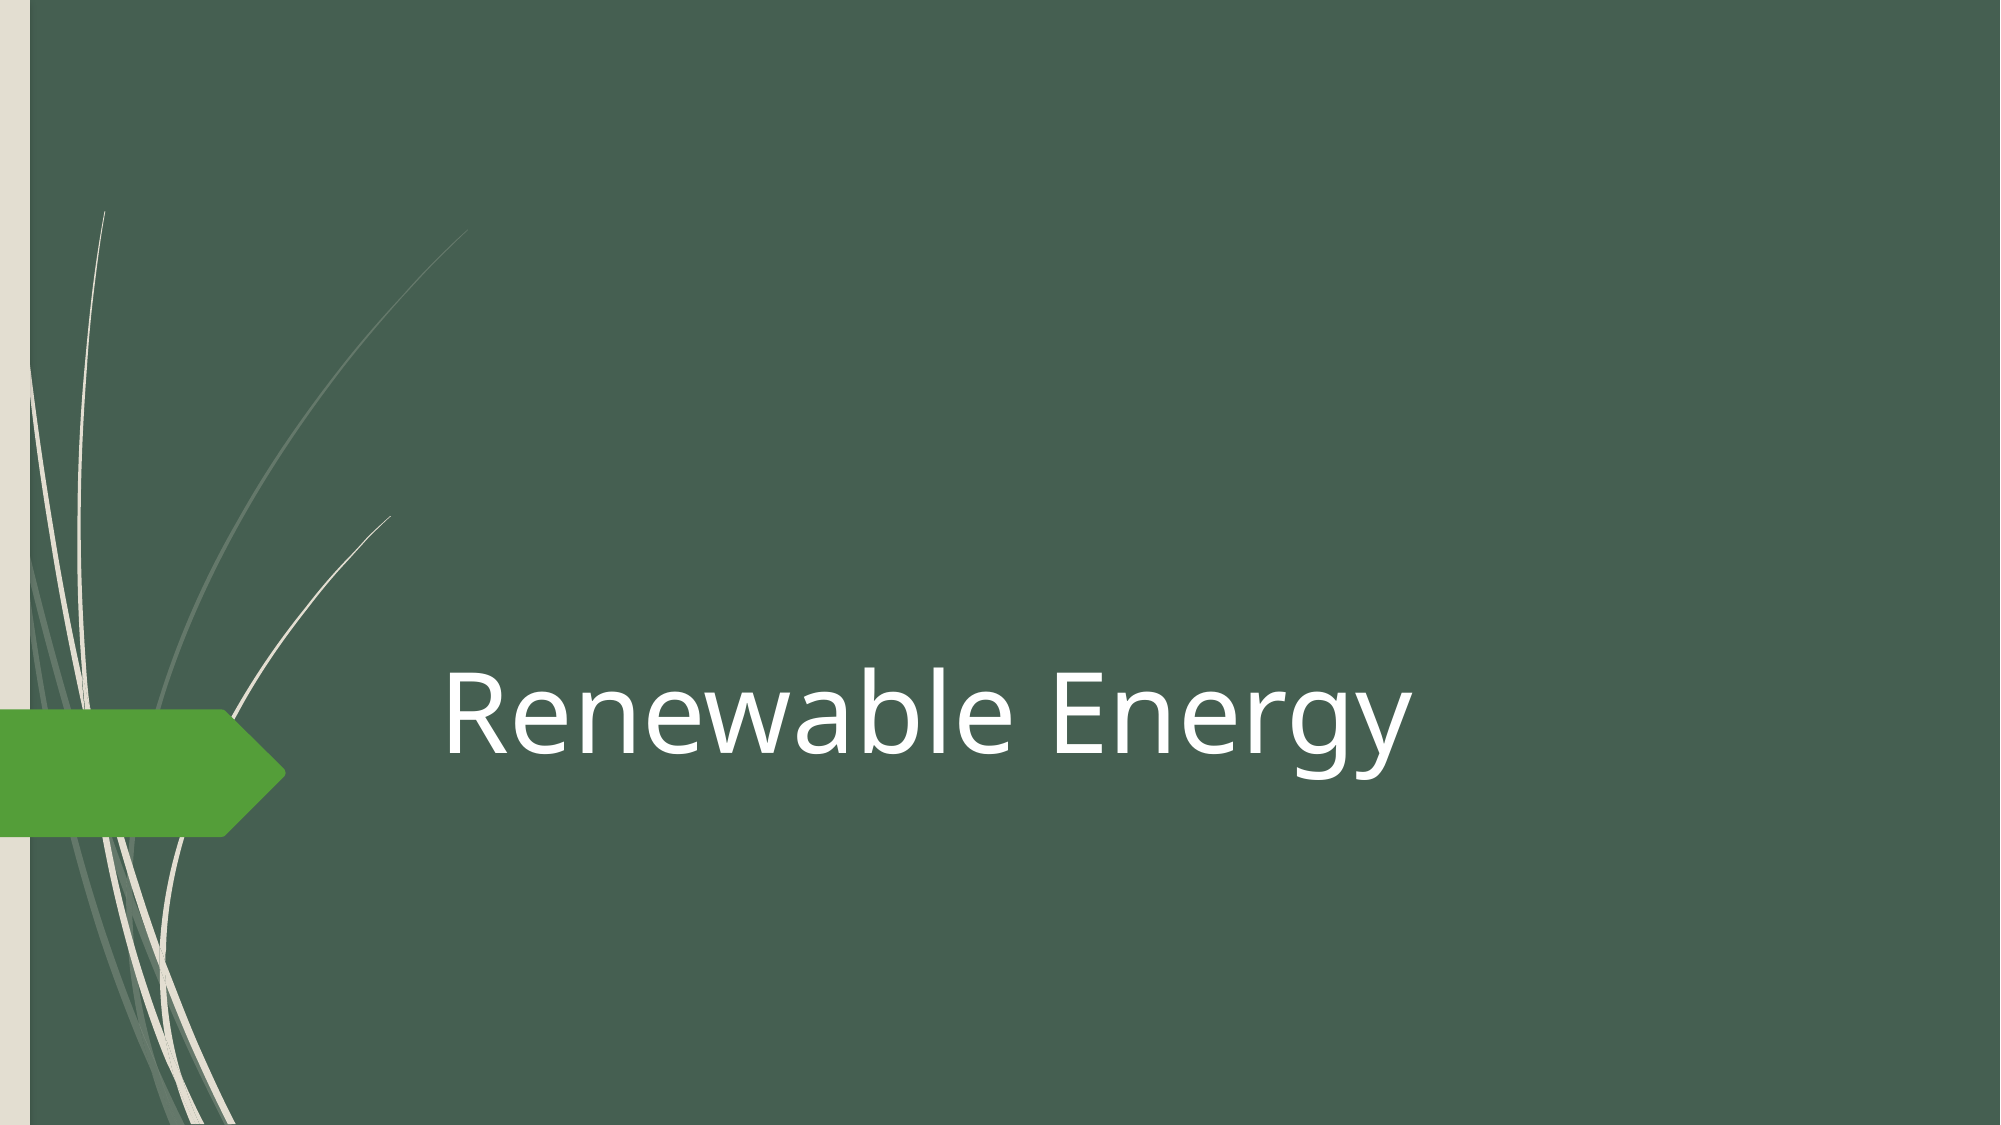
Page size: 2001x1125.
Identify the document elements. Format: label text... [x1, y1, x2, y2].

title Renewable Energy [424, 412, 1888, 784]
